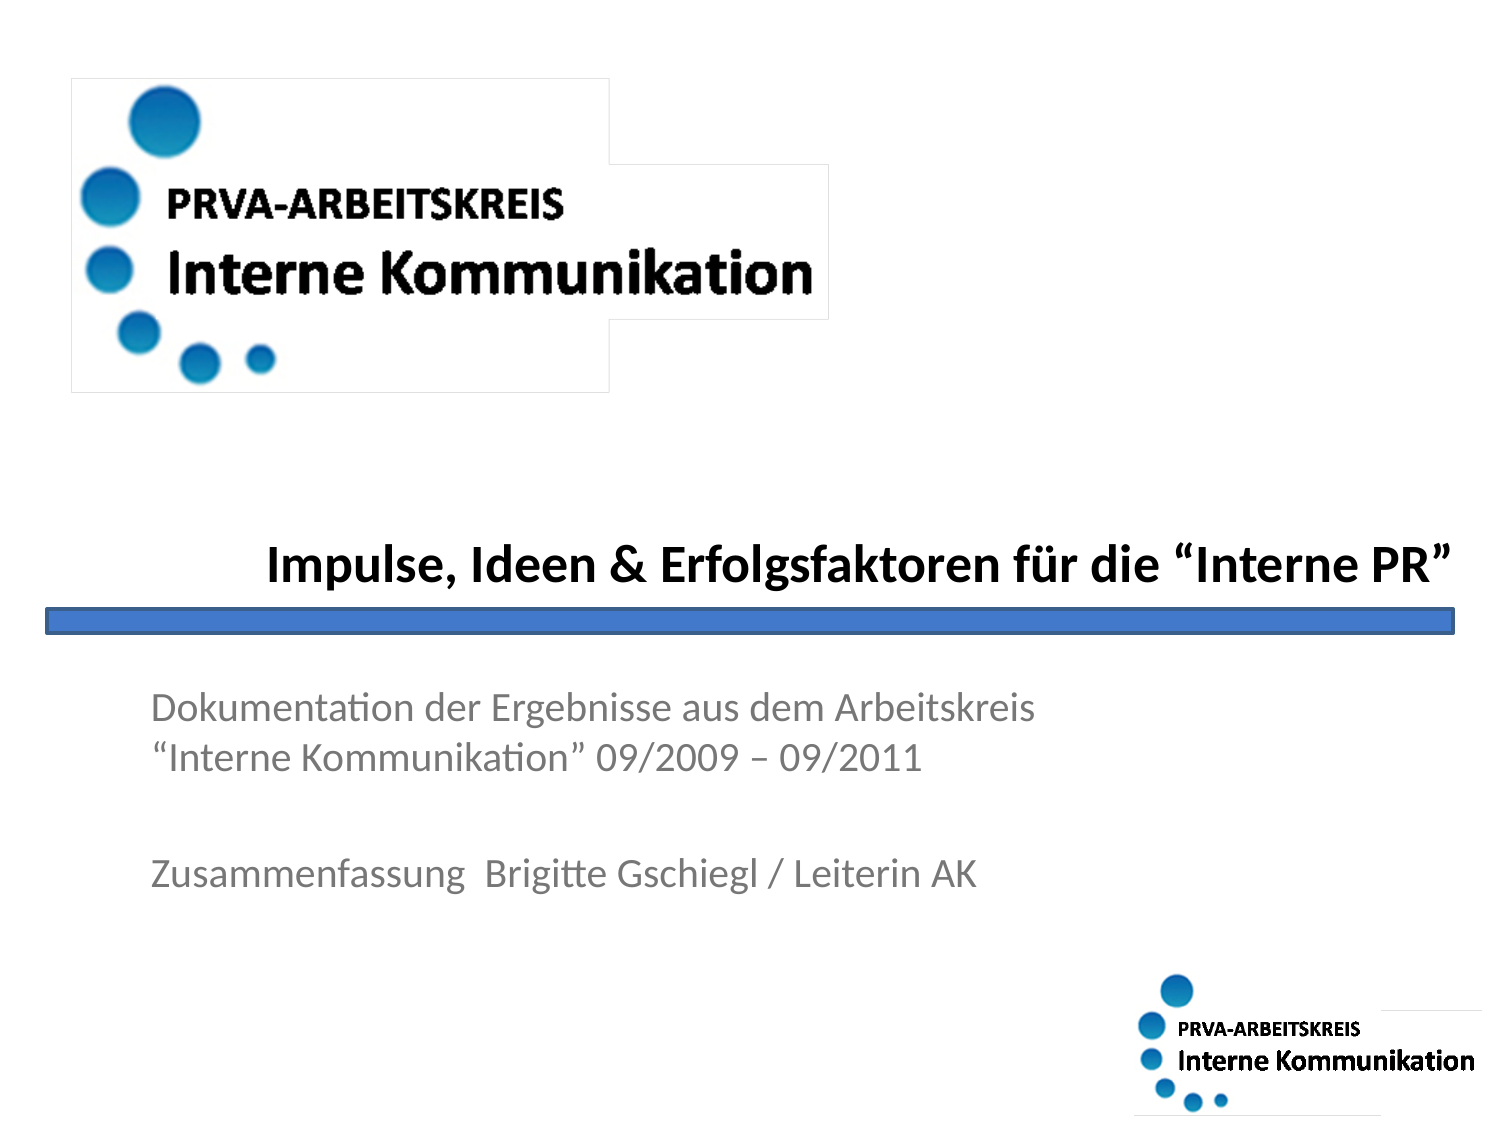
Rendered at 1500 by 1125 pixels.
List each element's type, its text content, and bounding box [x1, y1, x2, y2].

picture [1133, 970, 1494, 1116]
title Impulse, Ideen & Erfolgsfaktoren für die “Interne PR” [88, 499, 1471, 622]
subtitle Dokumentation der Ergebnisse aus dem Arbeitskreis “Interne Kommunikation” 09/2009 – 09/2011 Zusammenfassung Brigitte Gschiegl / Leiterin AK [135, 671, 1186, 953]
picture [70, 77, 856, 394]
